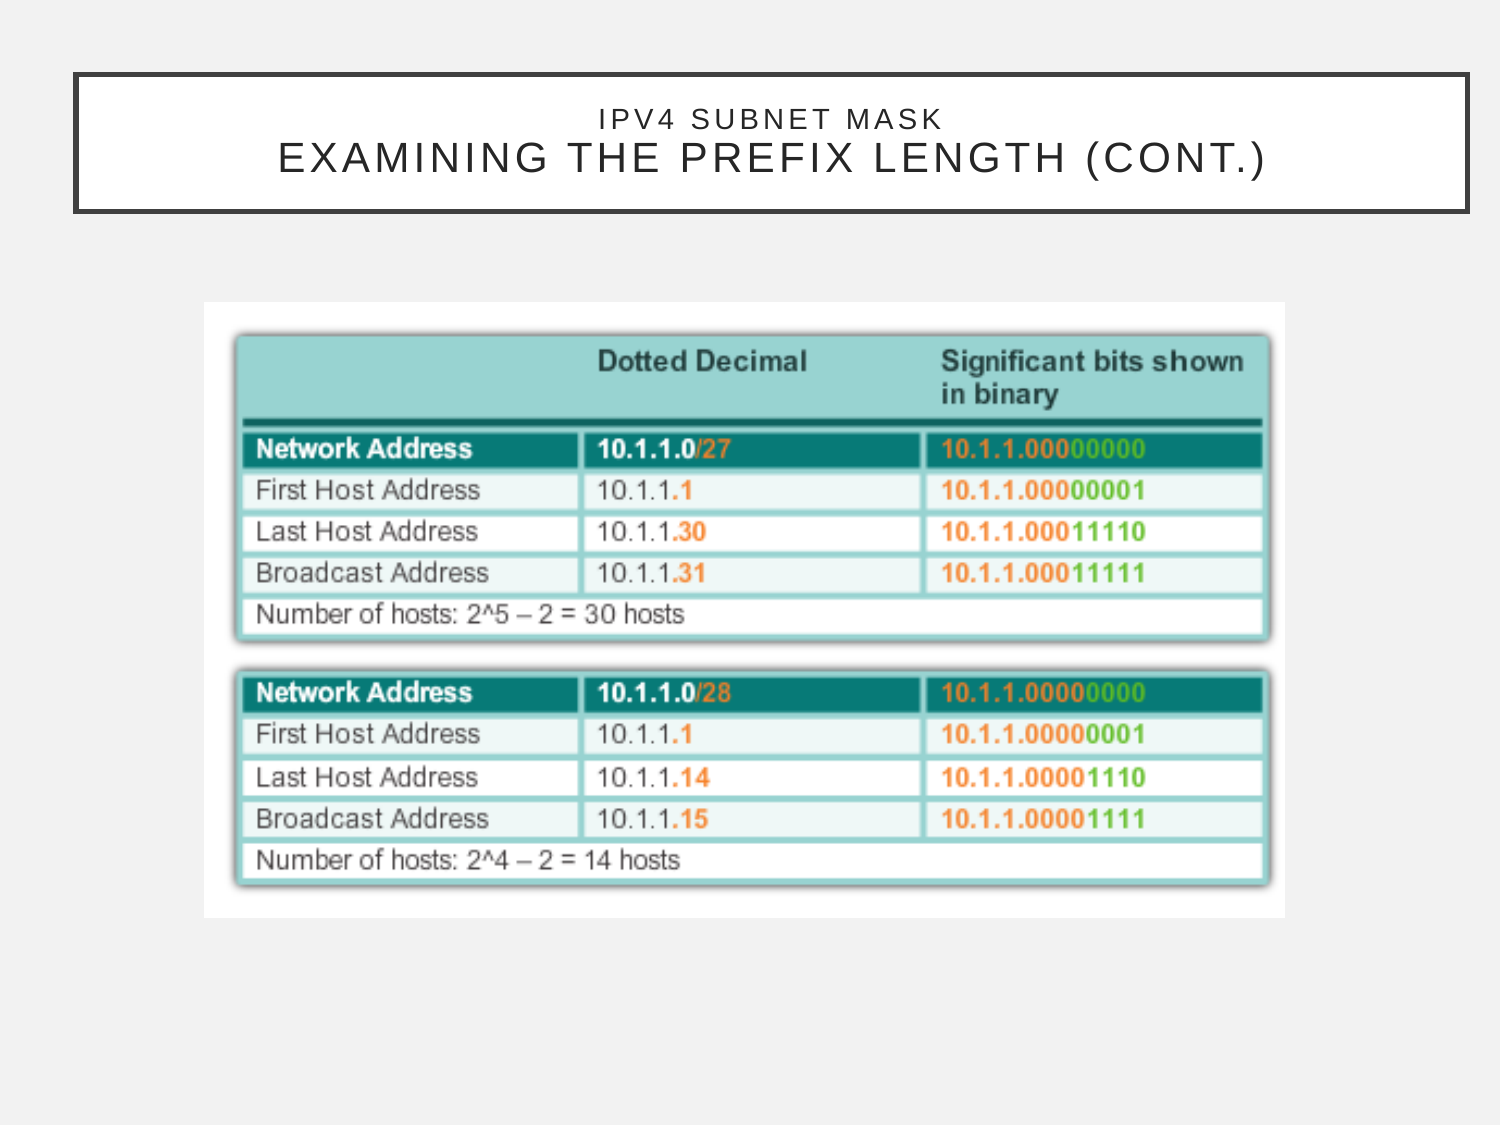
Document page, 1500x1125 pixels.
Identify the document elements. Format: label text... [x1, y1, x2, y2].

picture [204, 302, 1285, 918]
title IPv4 Subnet Mask Examining the Prefix Length (cont.) [73, 72, 1470, 214]
